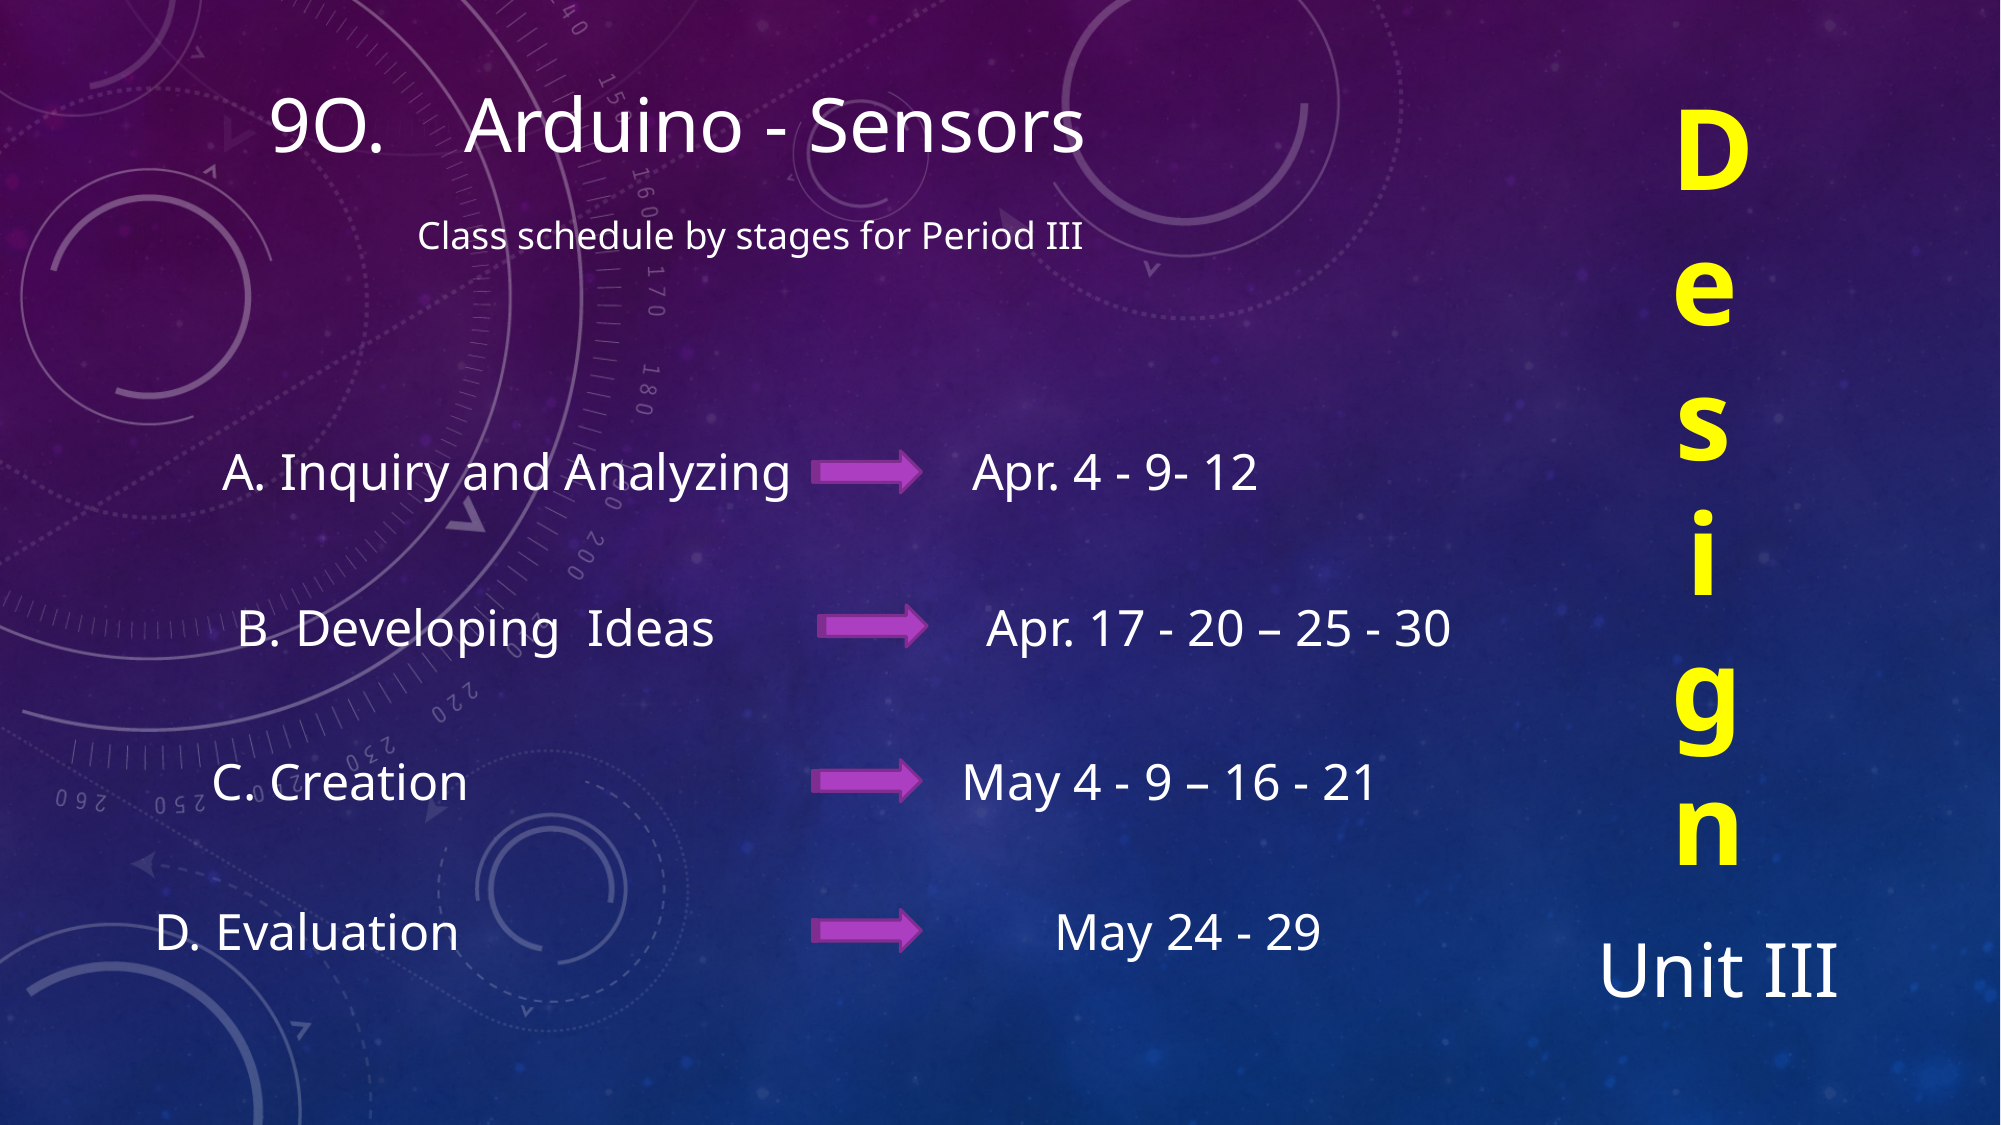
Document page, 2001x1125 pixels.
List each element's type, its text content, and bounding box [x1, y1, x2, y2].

text_box 9O. Arduino - Sensors [253, 70, 1294, 175]
text_box C. Creation May 4 - 9 – 16 - 21 [197, 742, 1395, 818]
text_box [811, 908, 923, 953]
text_box [817, 603, 929, 649]
text_box Design [1656, 70, 1750, 915]
text_box A. Inquiry and Analyzing Apr. 4 - 9- 12 [207, 433, 1275, 509]
text_box B. Developing Ideas Apr. 17 - 20 – 25 - 30 [222, 588, 1467, 664]
text_box D. Evaluation May 24 - 29 [139, 892, 1337, 968]
text_box [811, 449, 923, 495]
picture [0, 0, 2001, 1125]
text_box Class schedule by stages for Period III [230, 204, 1271, 265]
text_box Unit III [1492, 915, 1868, 1021]
text_box [811, 758, 923, 804]
